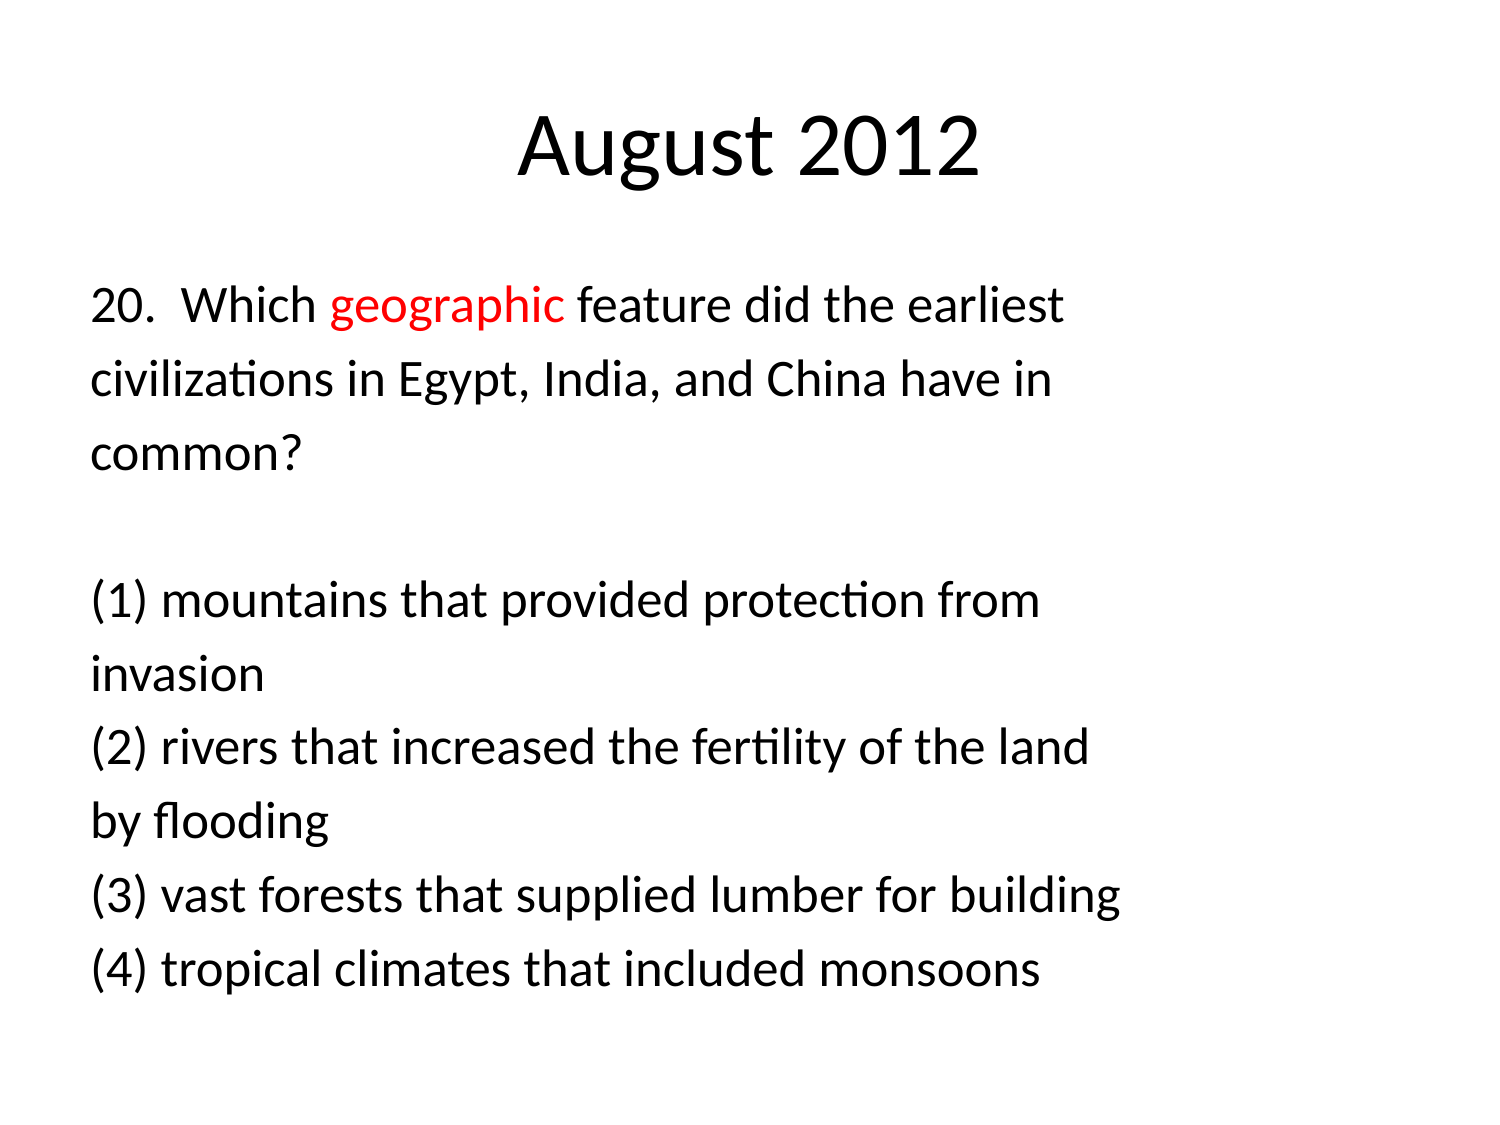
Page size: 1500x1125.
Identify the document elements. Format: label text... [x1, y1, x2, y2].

title August 2012 [75, 45, 1425, 233]
list 20. Which geographic feature did the earliest civilizations in Egypt, India, and China have in common? (1) mountains that provided protection from invasion (2) rivers that increased the fertility of the land by flooding (3) vast forests that supplied lumber for building (4) tropical climates that included monsoons [75, 262, 1425, 1005]
